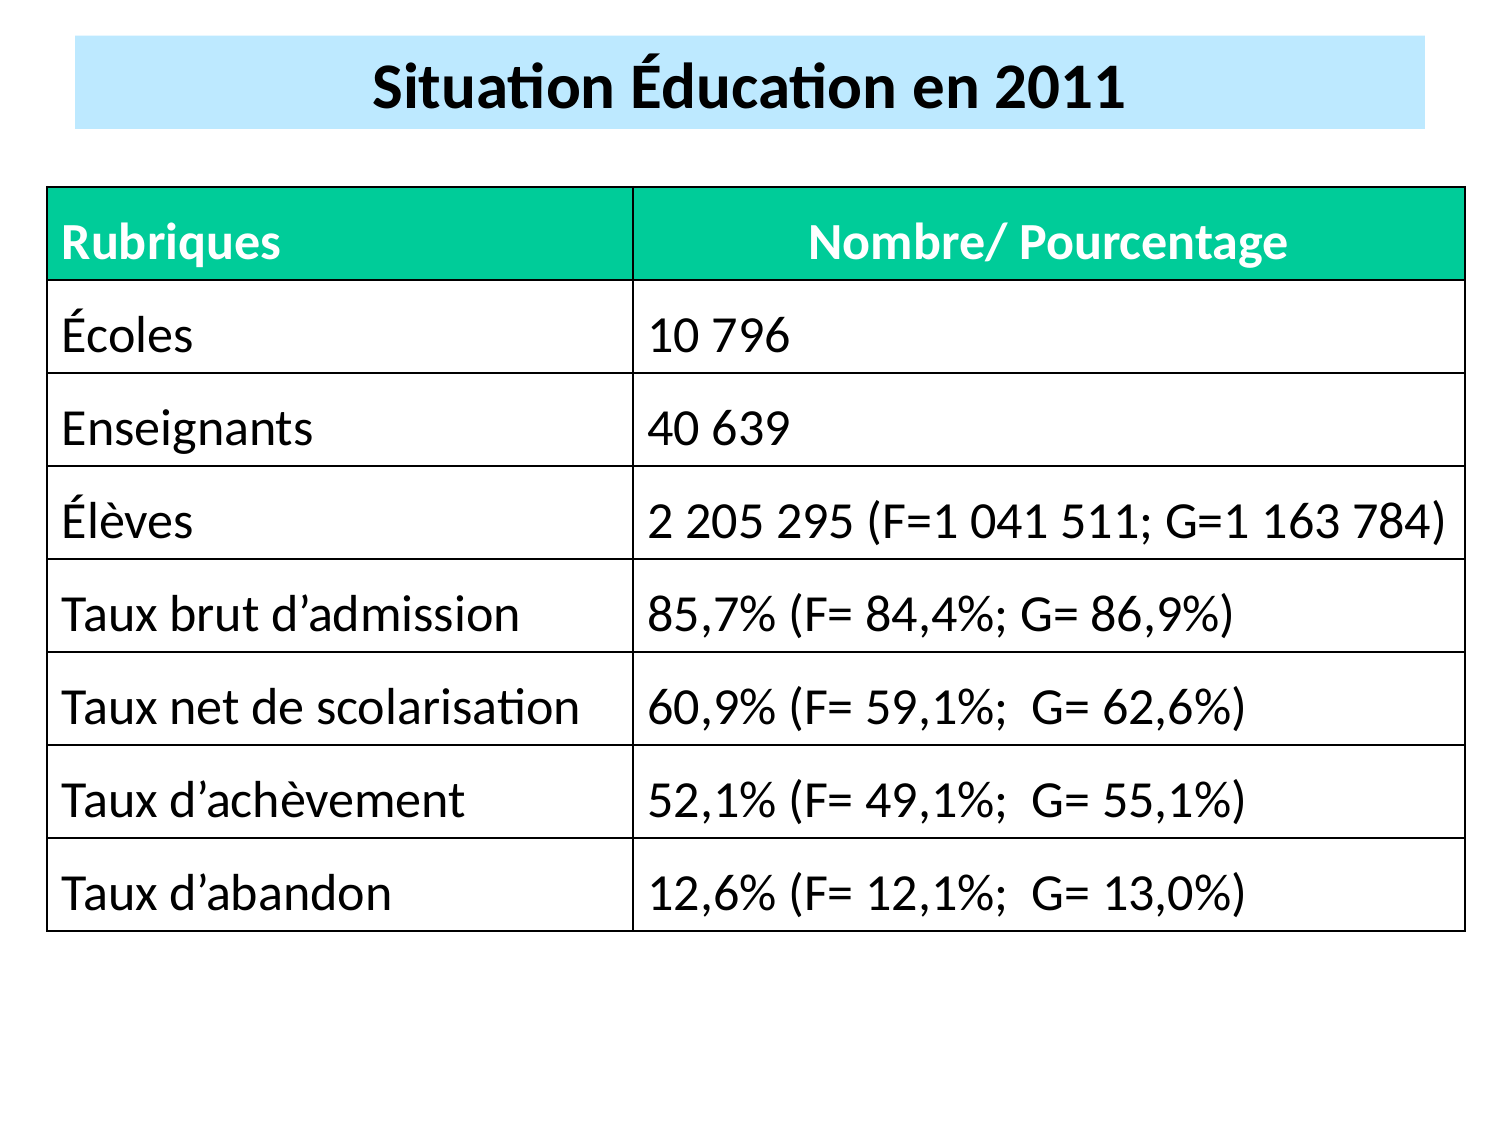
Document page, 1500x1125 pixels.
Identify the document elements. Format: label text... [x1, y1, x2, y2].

table_cell Écoles [48, 281, 632, 372]
table_cell 10 796 [634, 281, 1464, 372]
table_header Nombre/ Pourcentage [634, 188, 1464, 279]
table_cell Taux net de scolarisation [48, 653, 632, 744]
table_cell Enseignants [48, 374, 632, 465]
table_header Rubriques [48, 188, 632, 279]
table_cell 2 205 295 (F=1 041 511; G=1 163 784) [634, 467, 1464, 558]
table_cell Taux brut d’admission [48, 560, 632, 651]
table_cell 52,1% (F= 49,1%; G= 55,1%) [634, 746, 1464, 837]
table_cell Taux d’abandon [48, 839, 632, 930]
title Situation Éducation en 2011 [75, 35, 1425, 129]
table_cell Taux d’achèvement [48, 746, 632, 837]
table_cell Élèves [48, 467, 632, 558]
table_cell 12,6% (F= 12,1%; G= 13,0%) [634, 839, 1464, 930]
table_cell 85,7% (F= 84,4%; G= 86,9%) [634, 560, 1464, 651]
table_cell 40 639 [634, 374, 1464, 465]
table_cell 60,9% (F= 59,1%; G= 62,6%) [634, 653, 1464, 744]
